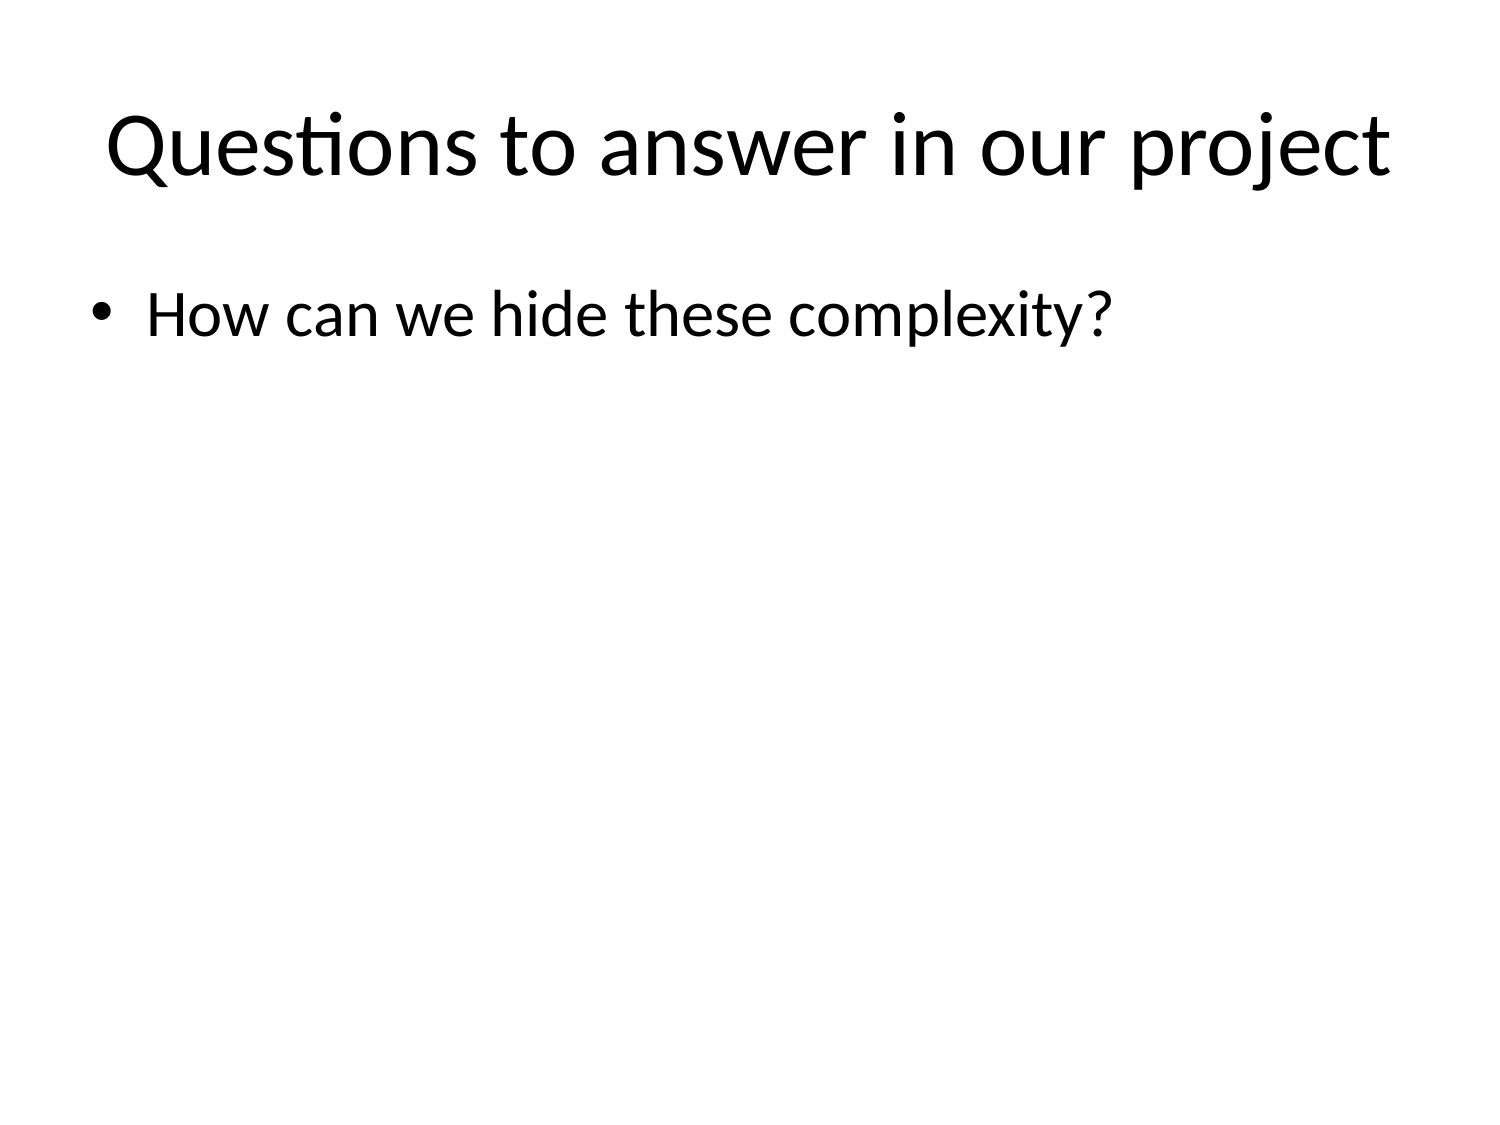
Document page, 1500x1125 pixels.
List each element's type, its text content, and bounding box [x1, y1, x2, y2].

list How can we hide these complexity? [75, 262, 1425, 1005]
title Questions to answer in our project [75, 45, 1425, 233]
